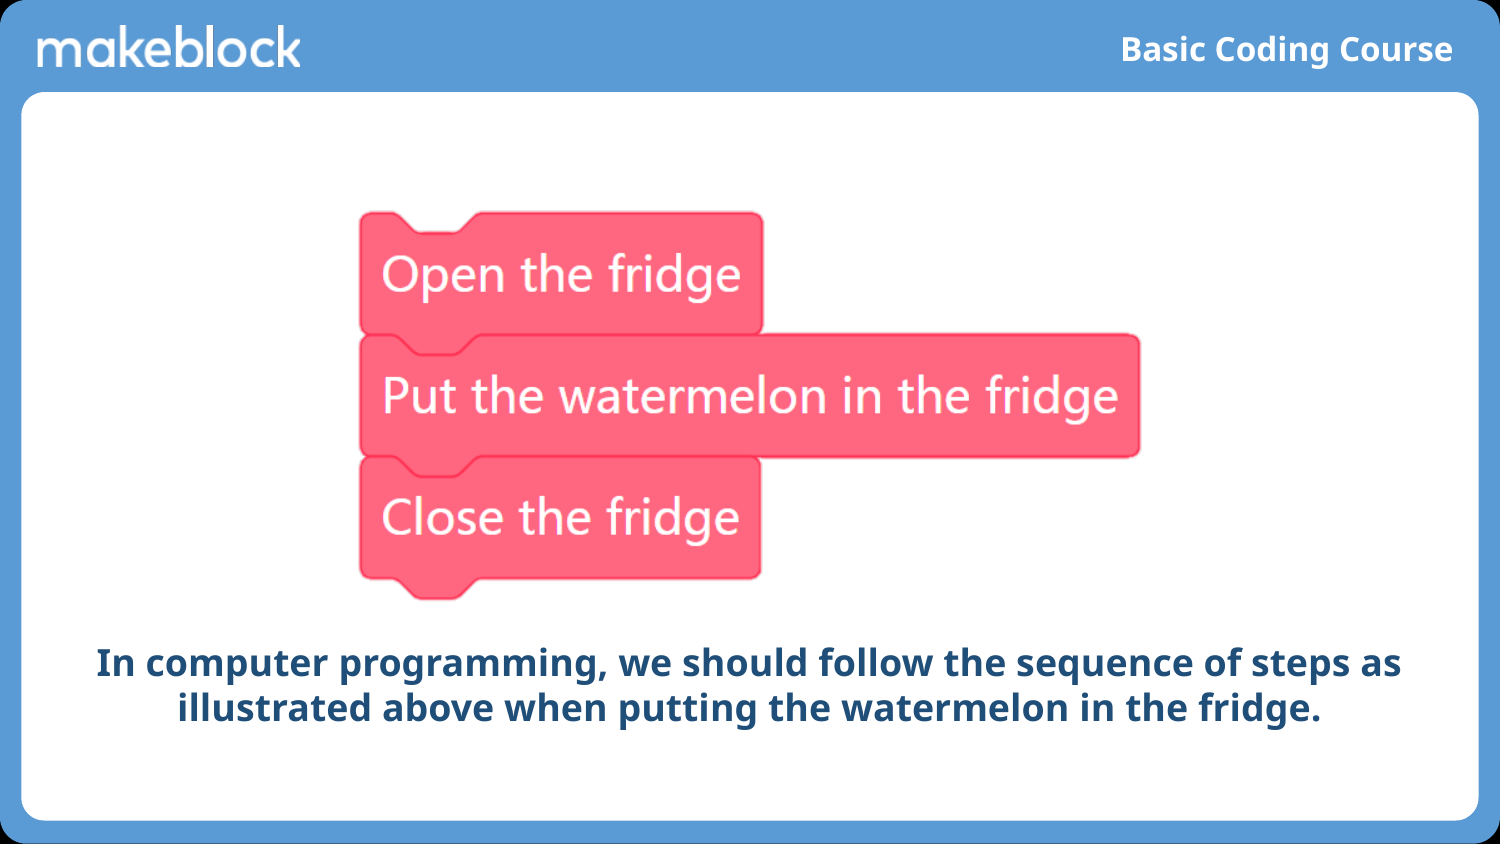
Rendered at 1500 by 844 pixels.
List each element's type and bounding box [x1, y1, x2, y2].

text_box [0, 0, 1500, 844]
picture [347, 198, 1153, 605]
